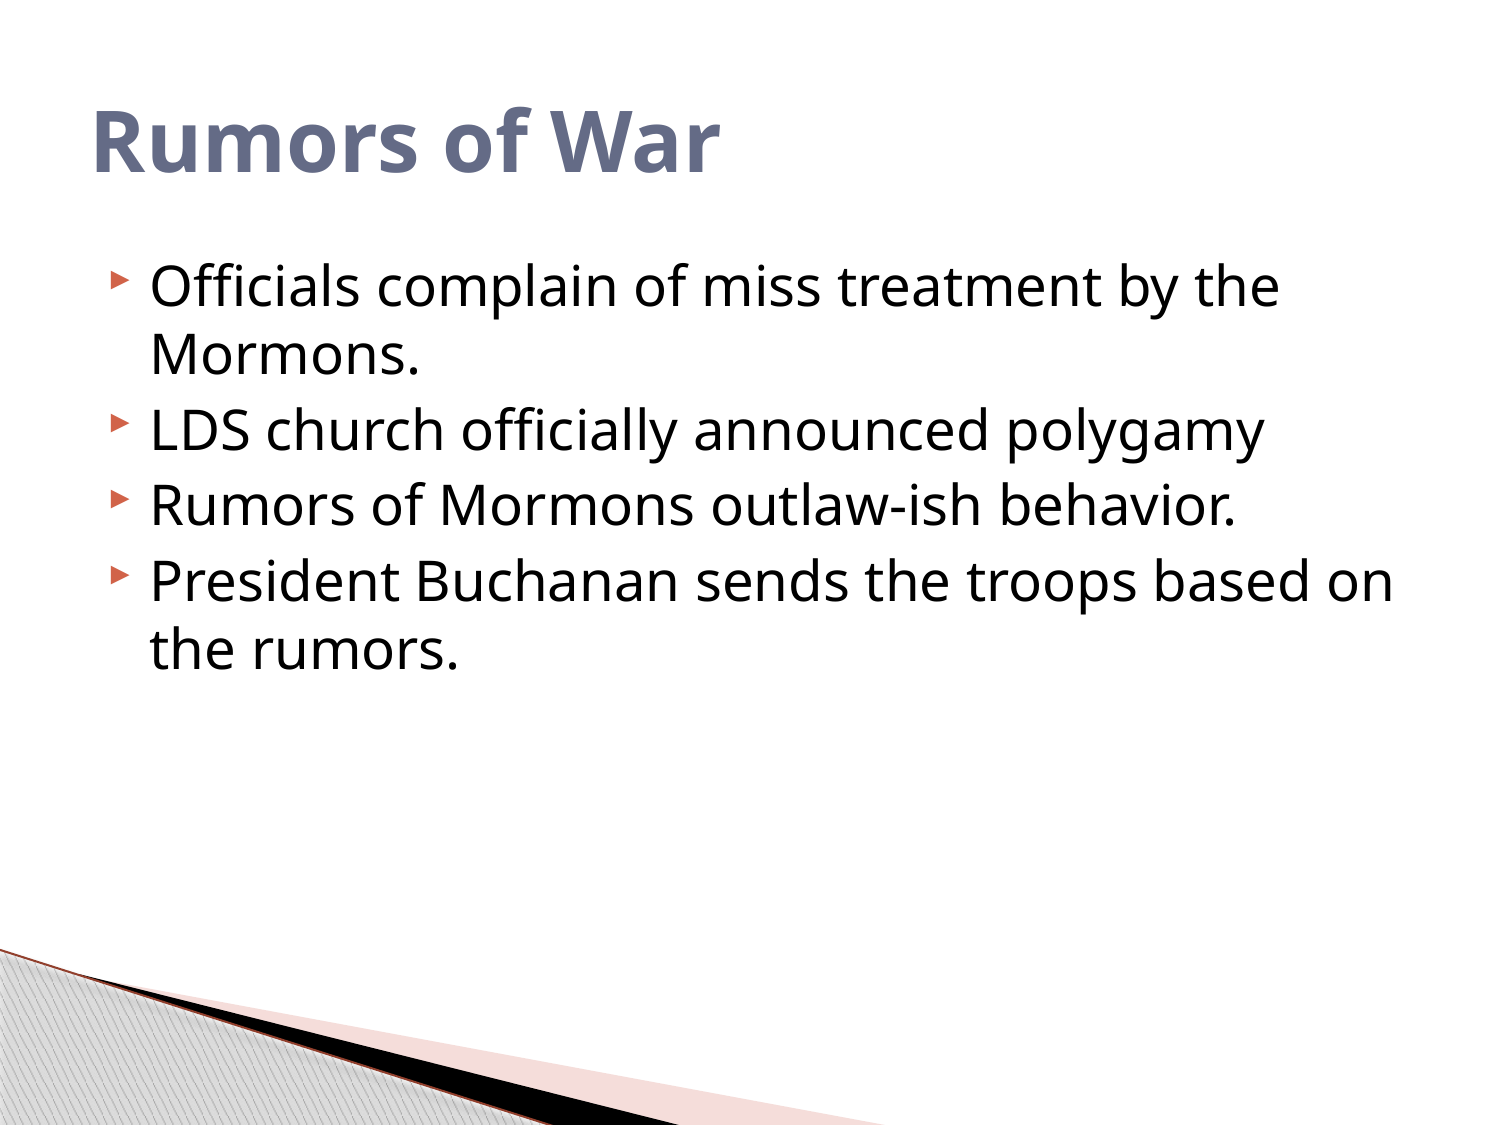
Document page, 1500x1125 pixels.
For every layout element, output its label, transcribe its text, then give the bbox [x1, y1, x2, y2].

list Officials complain of miss treatment by the Mormons. LDS church officially announced polygamy Rumors of Mormons outlaw-ish behavior. President Buchanan sends the troops based on the rumors. [75, 243, 1425, 986]
title Rumors of War [75, 45, 1425, 233]
